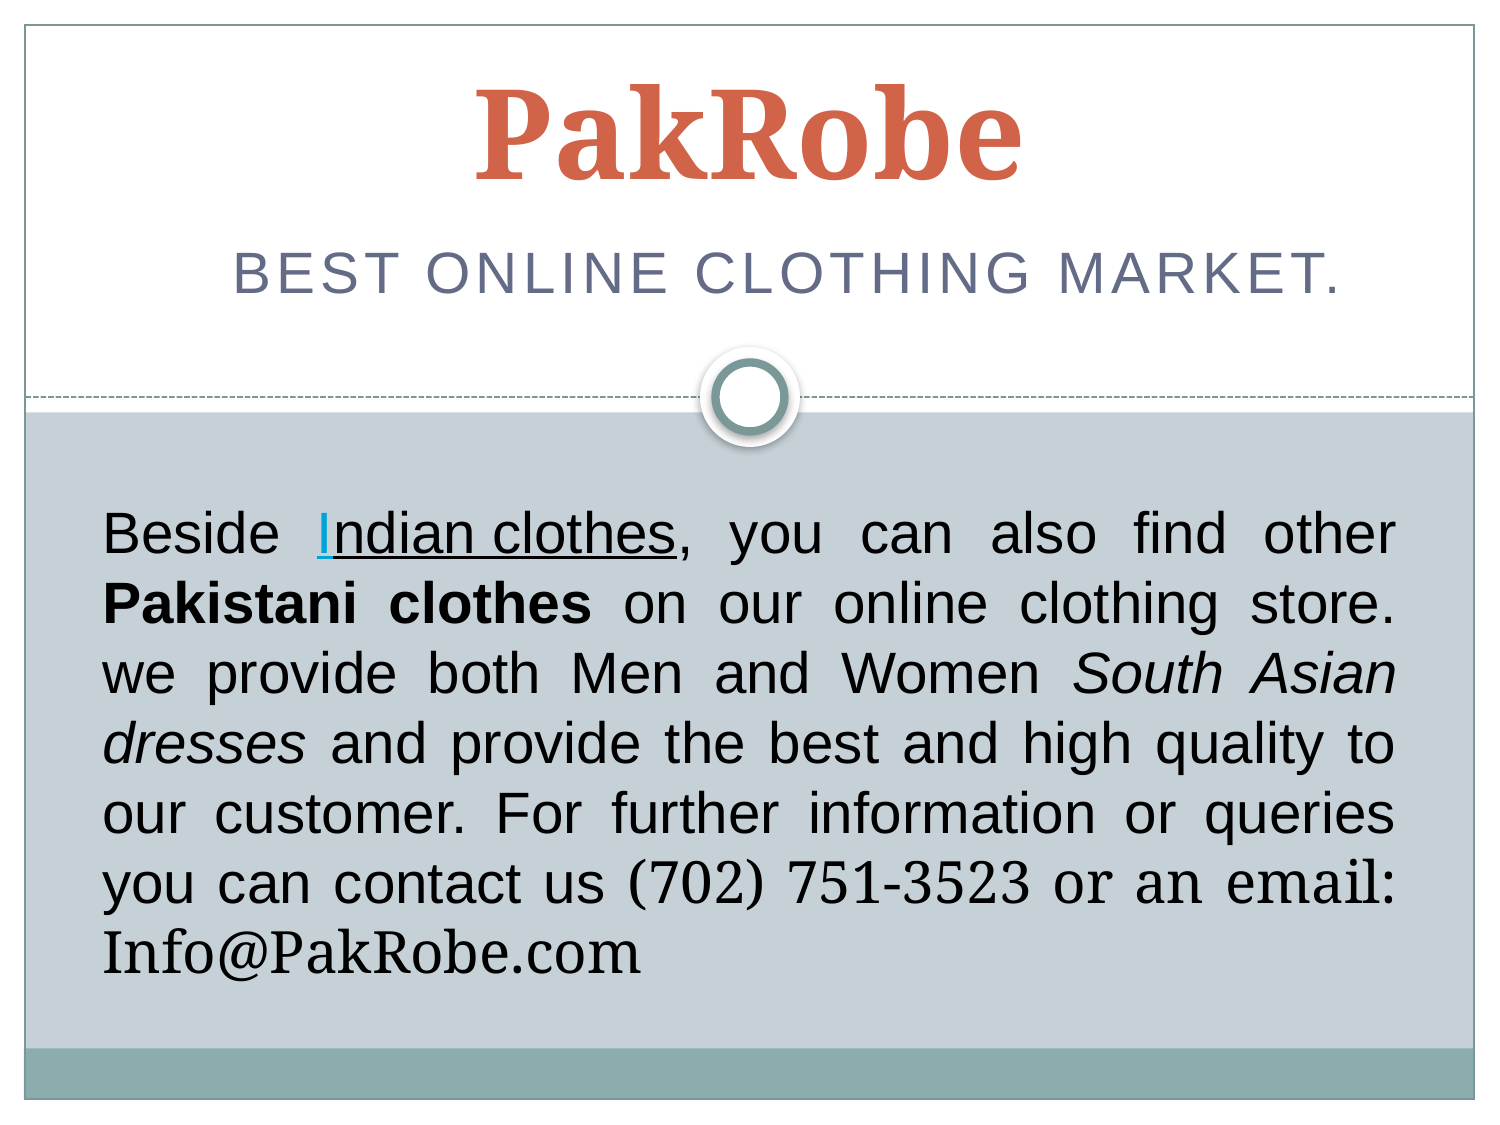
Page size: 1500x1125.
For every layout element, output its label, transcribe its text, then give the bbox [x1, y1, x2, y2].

text_box Beside Indian clothes, you can also find other Pakistani clothes on our online clothing store. we provide both Men and Women South Asian dresses and provide the best and high quality to our customer. For further information or queries you can contact us (702) 751-3523 or an email: Info@PakRobe.com [87, 487, 1413, 993]
subtitle Best Online Clothing Market. [112, 228, 1463, 300]
title PakRobe [412, 74, 1088, 213]
